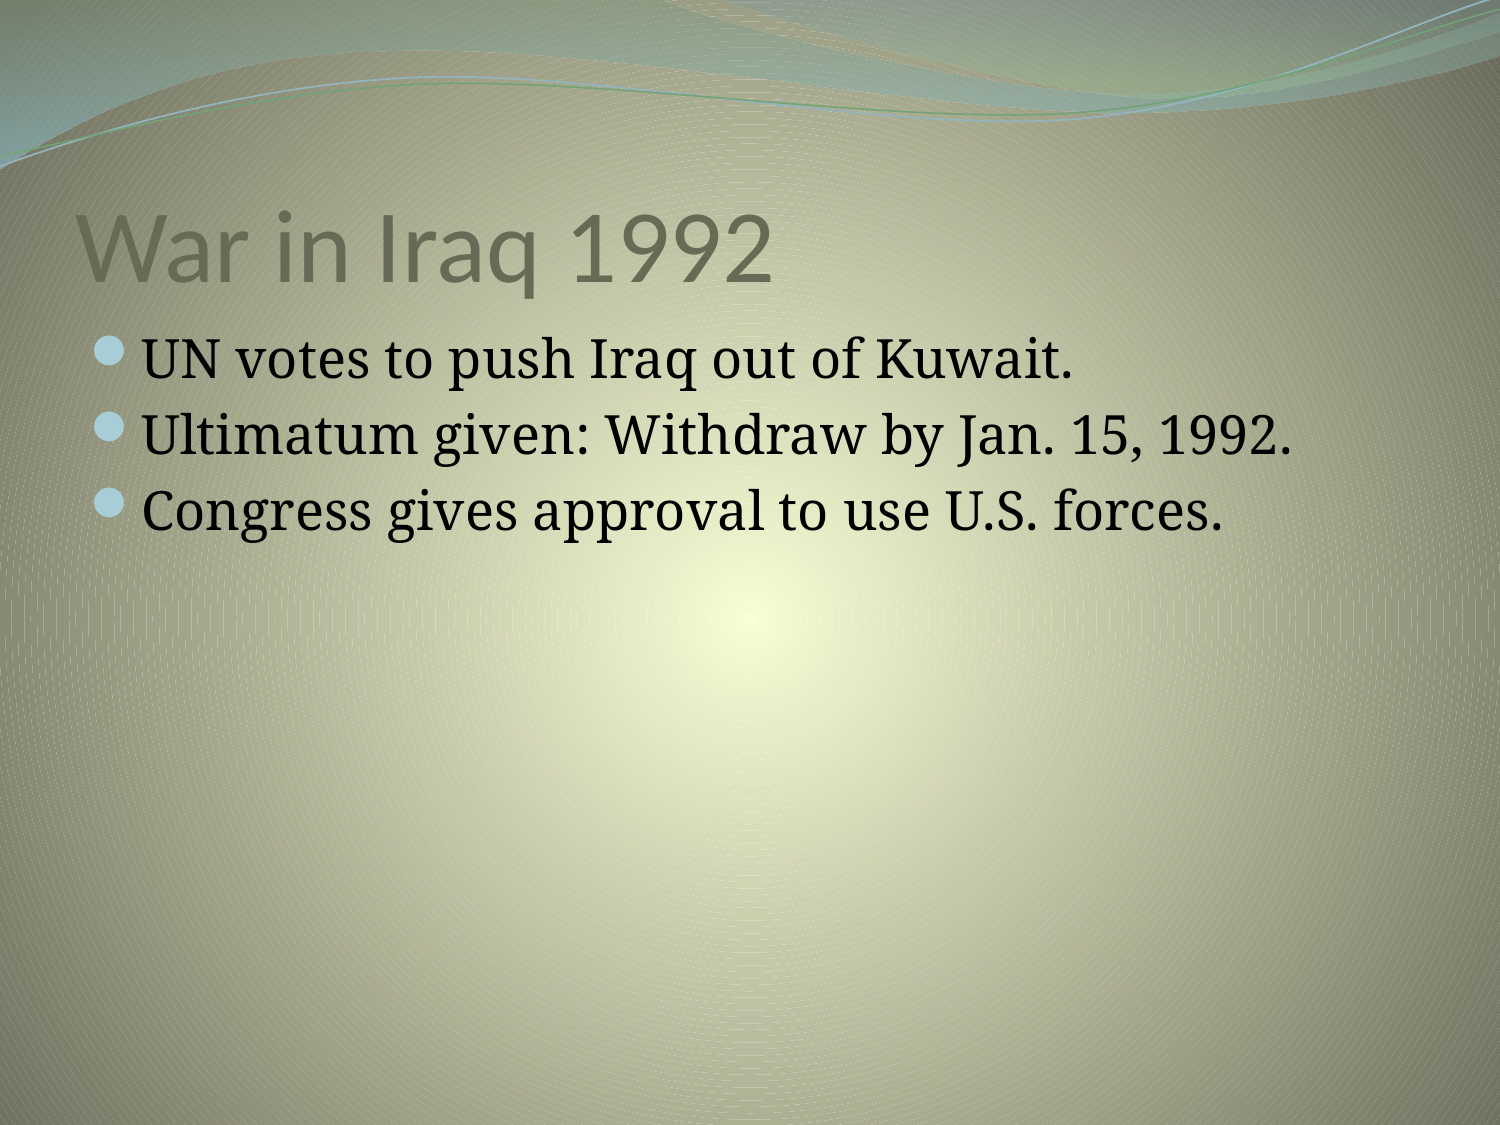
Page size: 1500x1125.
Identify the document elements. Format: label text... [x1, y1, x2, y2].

list UN votes to push Iraq out of Kuwait. Ultimatum given: Withdraw by Jan. 15, 1992. Congress gives approval to use U.S. forces. [75, 317, 1425, 1038]
title War in Iraq 1992 [75, 115, 1425, 303]
